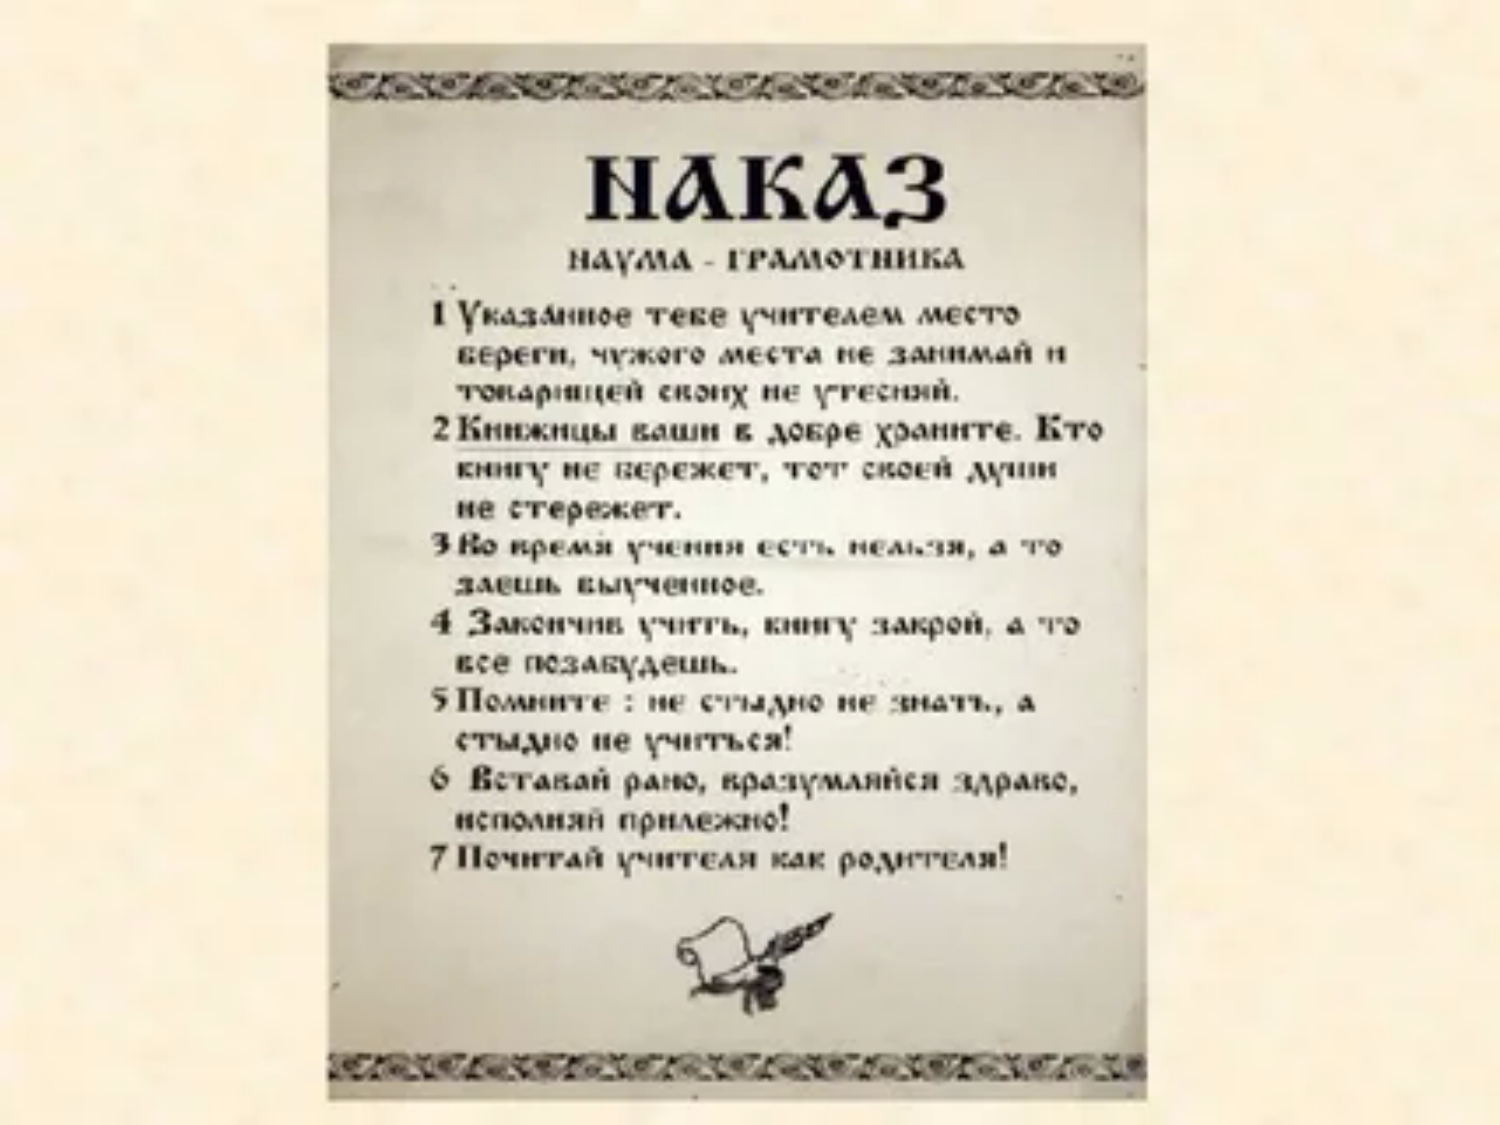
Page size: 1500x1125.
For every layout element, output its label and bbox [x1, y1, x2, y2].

list [0, 0, 1500, 1125]
